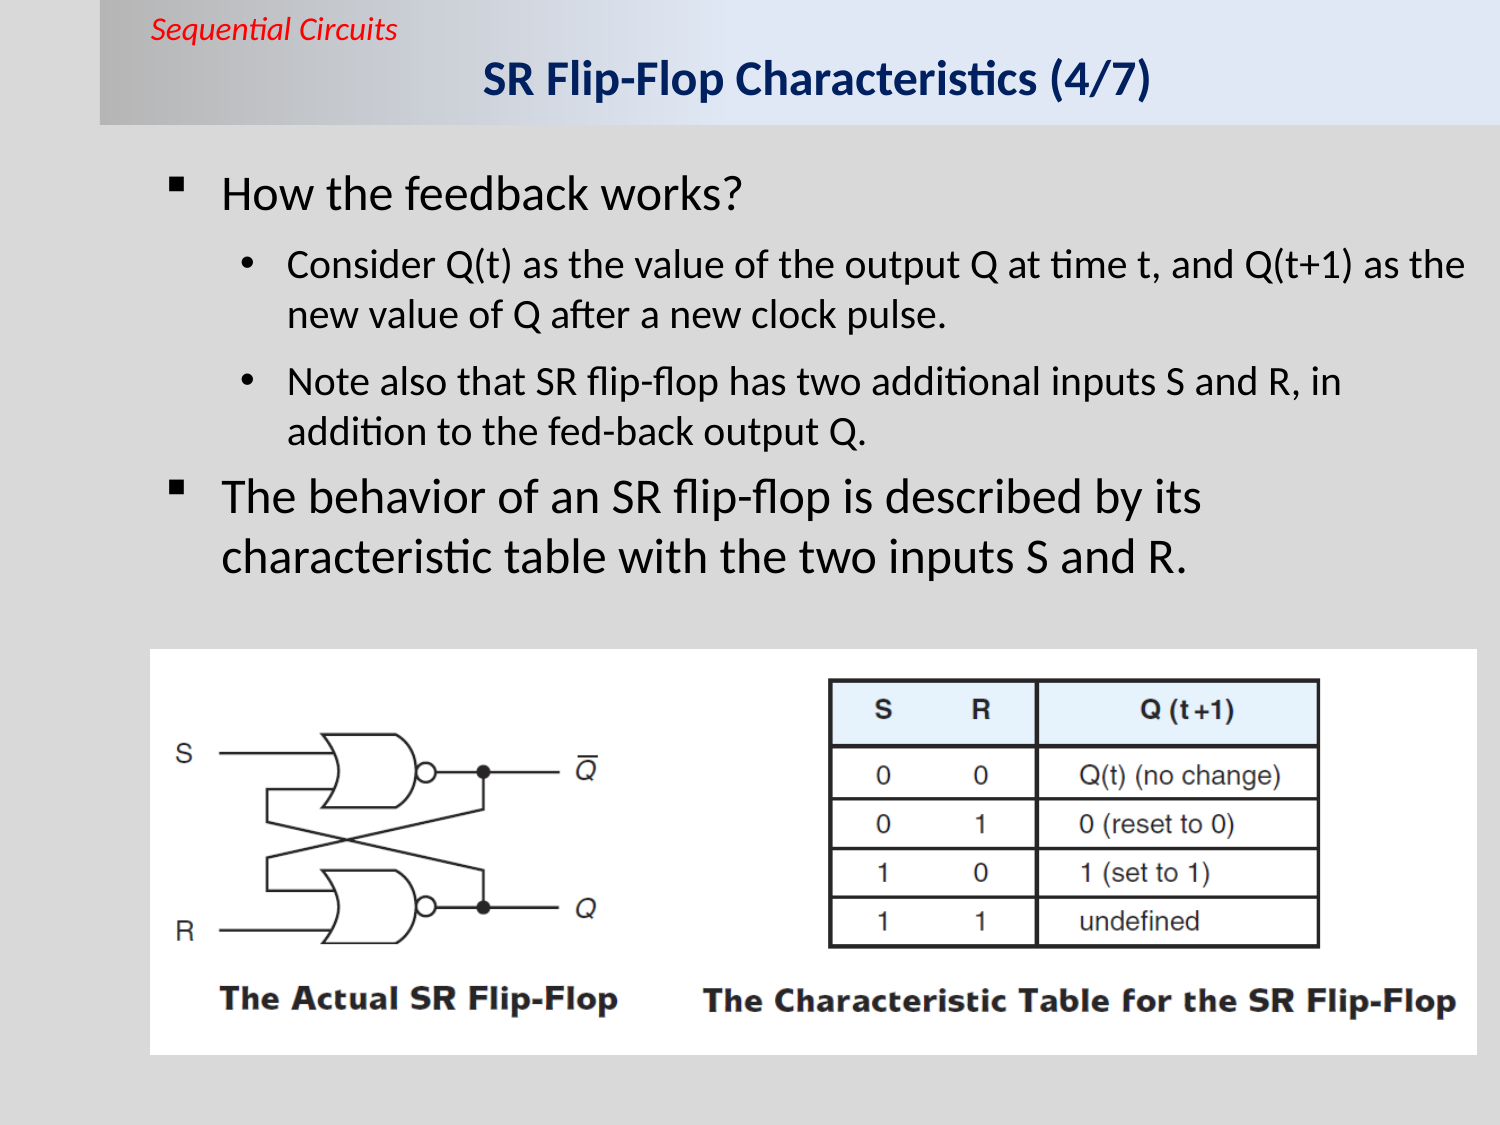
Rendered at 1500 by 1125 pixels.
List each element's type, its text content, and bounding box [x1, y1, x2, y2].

list How the feedback works? Consider Q(t) as the value of the output Q at time t, and Q(t+1) as the new value of Q after a new clock pulse. Note also that SR flip-flop has two additional inputs S and R, in addition to the fed-back output Q. The behavior of an SR flip-flop is described by its characteristic table with the two inputs S and R. [150, 153, 1488, 628]
list Sequential Circuits [135, 0, 625, 50]
title SR Flip-Flop Characteristics (4/7) [135, 37, 1500, 113]
picture [149, 649, 1477, 1056]
